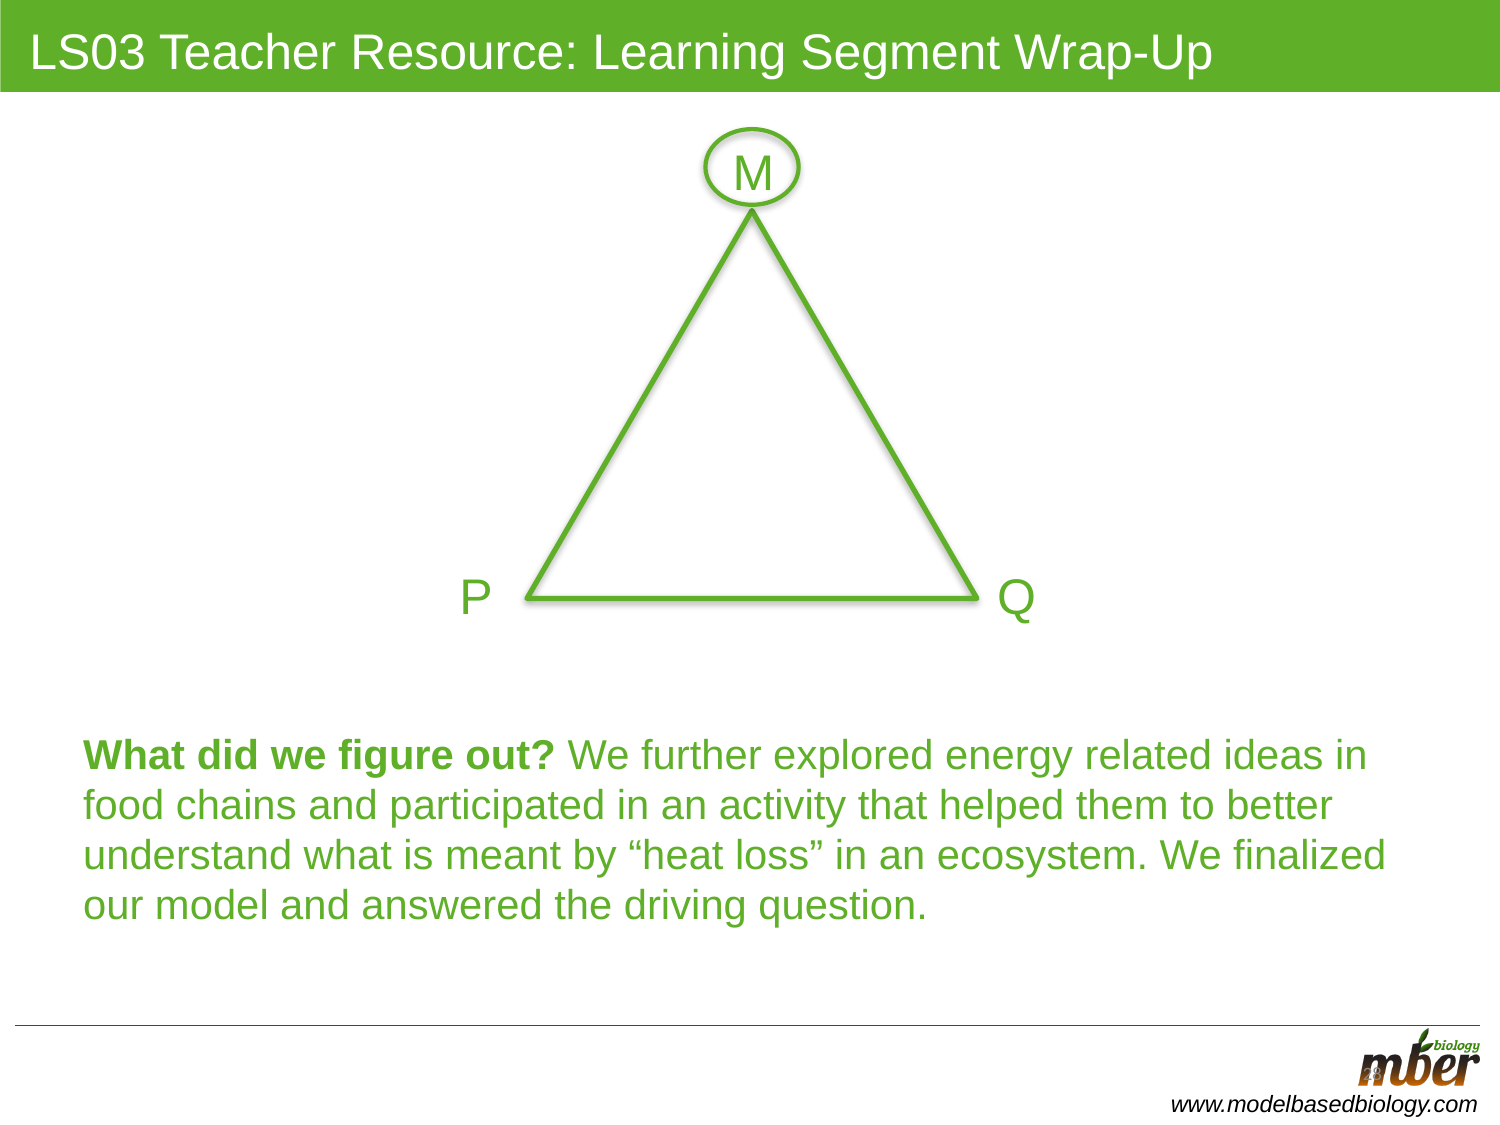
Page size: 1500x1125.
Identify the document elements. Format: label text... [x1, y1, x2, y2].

title LS03 Teacher Resource: Learning Segment Wrap-Up [14, 11, 1480, 89]
text_box What did we figure out? We further explored energy related ideas in food chains and participated in an activity that helped them to better understand what is meant by “heat loss” in an ecosystem. We finalized our model and answered the driving question. [68, 720, 1444, 1046]
picture [1397, 1028, 1480, 1086]
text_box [444, 132, 1060, 634]
slide_number 28 [1059, 1046, 1397, 1103]
